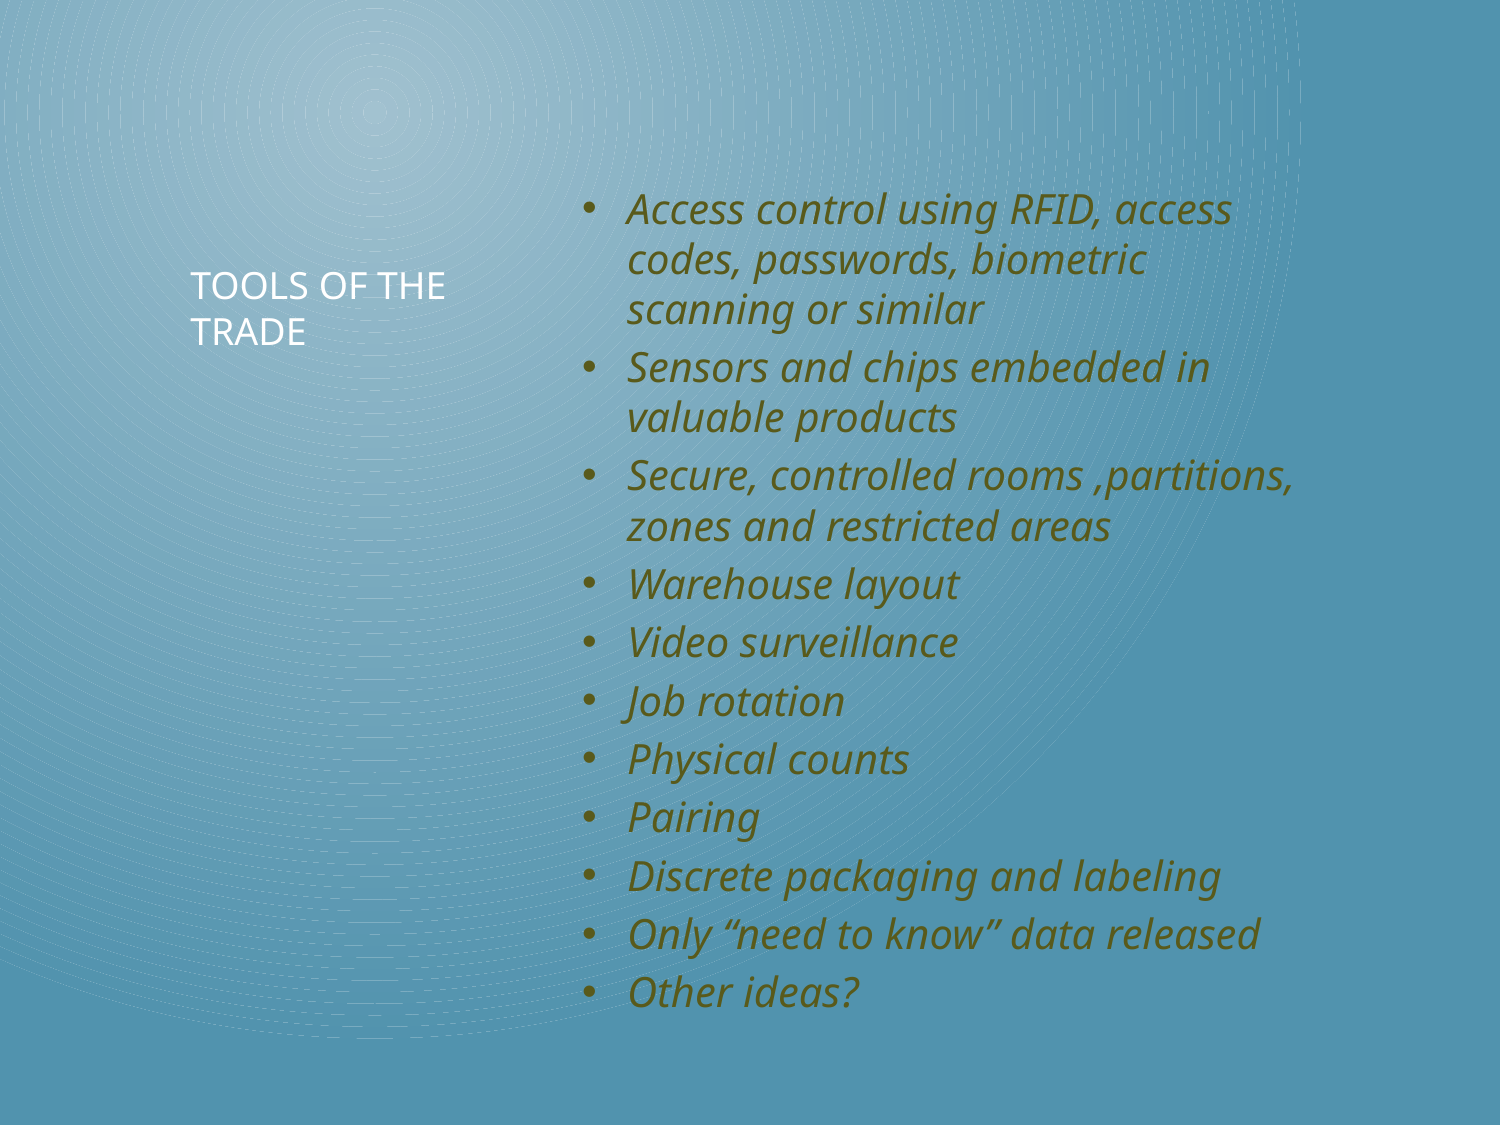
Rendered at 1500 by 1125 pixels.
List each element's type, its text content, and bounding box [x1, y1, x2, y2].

list Access control using RFID, access codes, passwords, biometric scanning or similar Sensors and chips embedded in valuable products Secure, controlled rooms ,partitions, zones and restricted areas Warehouse layout Video surveillance Job rotation Physical counts Pairing Discrete packaging and labeling Only “need to know” data released Other ideas? [566, 174, 1313, 1038]
title Tools of the trade [175, 254, 516, 580]
